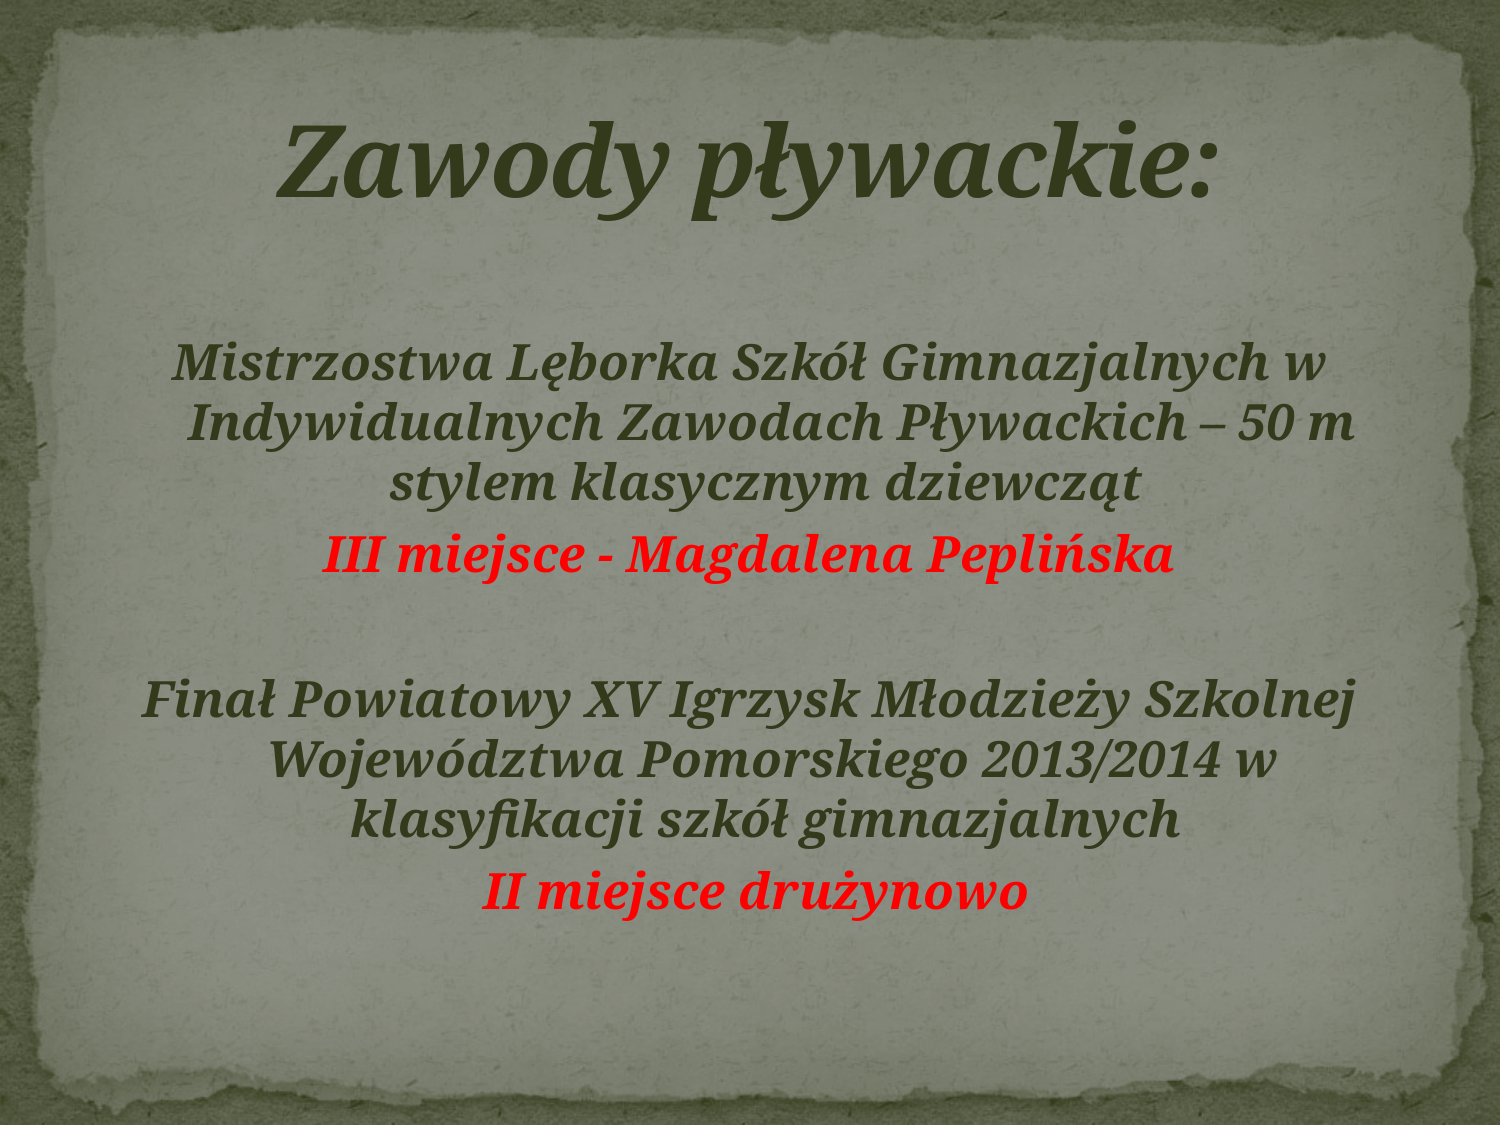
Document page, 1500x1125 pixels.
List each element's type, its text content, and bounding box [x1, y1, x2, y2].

title Zawody pływackie: [74, 24, 1425, 225]
list Mistrzostwa Lęborka Szkół Gimnazjalnych w Indywidualnych Zawodach Pływackich – 50 m stylem klasycznym dziewcząt III miejsce - Magdalena Peplińska Finał Powiatowy XV Igrzysk Młodzieży Szkolnej Województwa Pomorskiego 2013/2014 w klasyfikacji szkół gimnazjalnych II miejsce drużynowo [75, 249, 1425, 1000]
